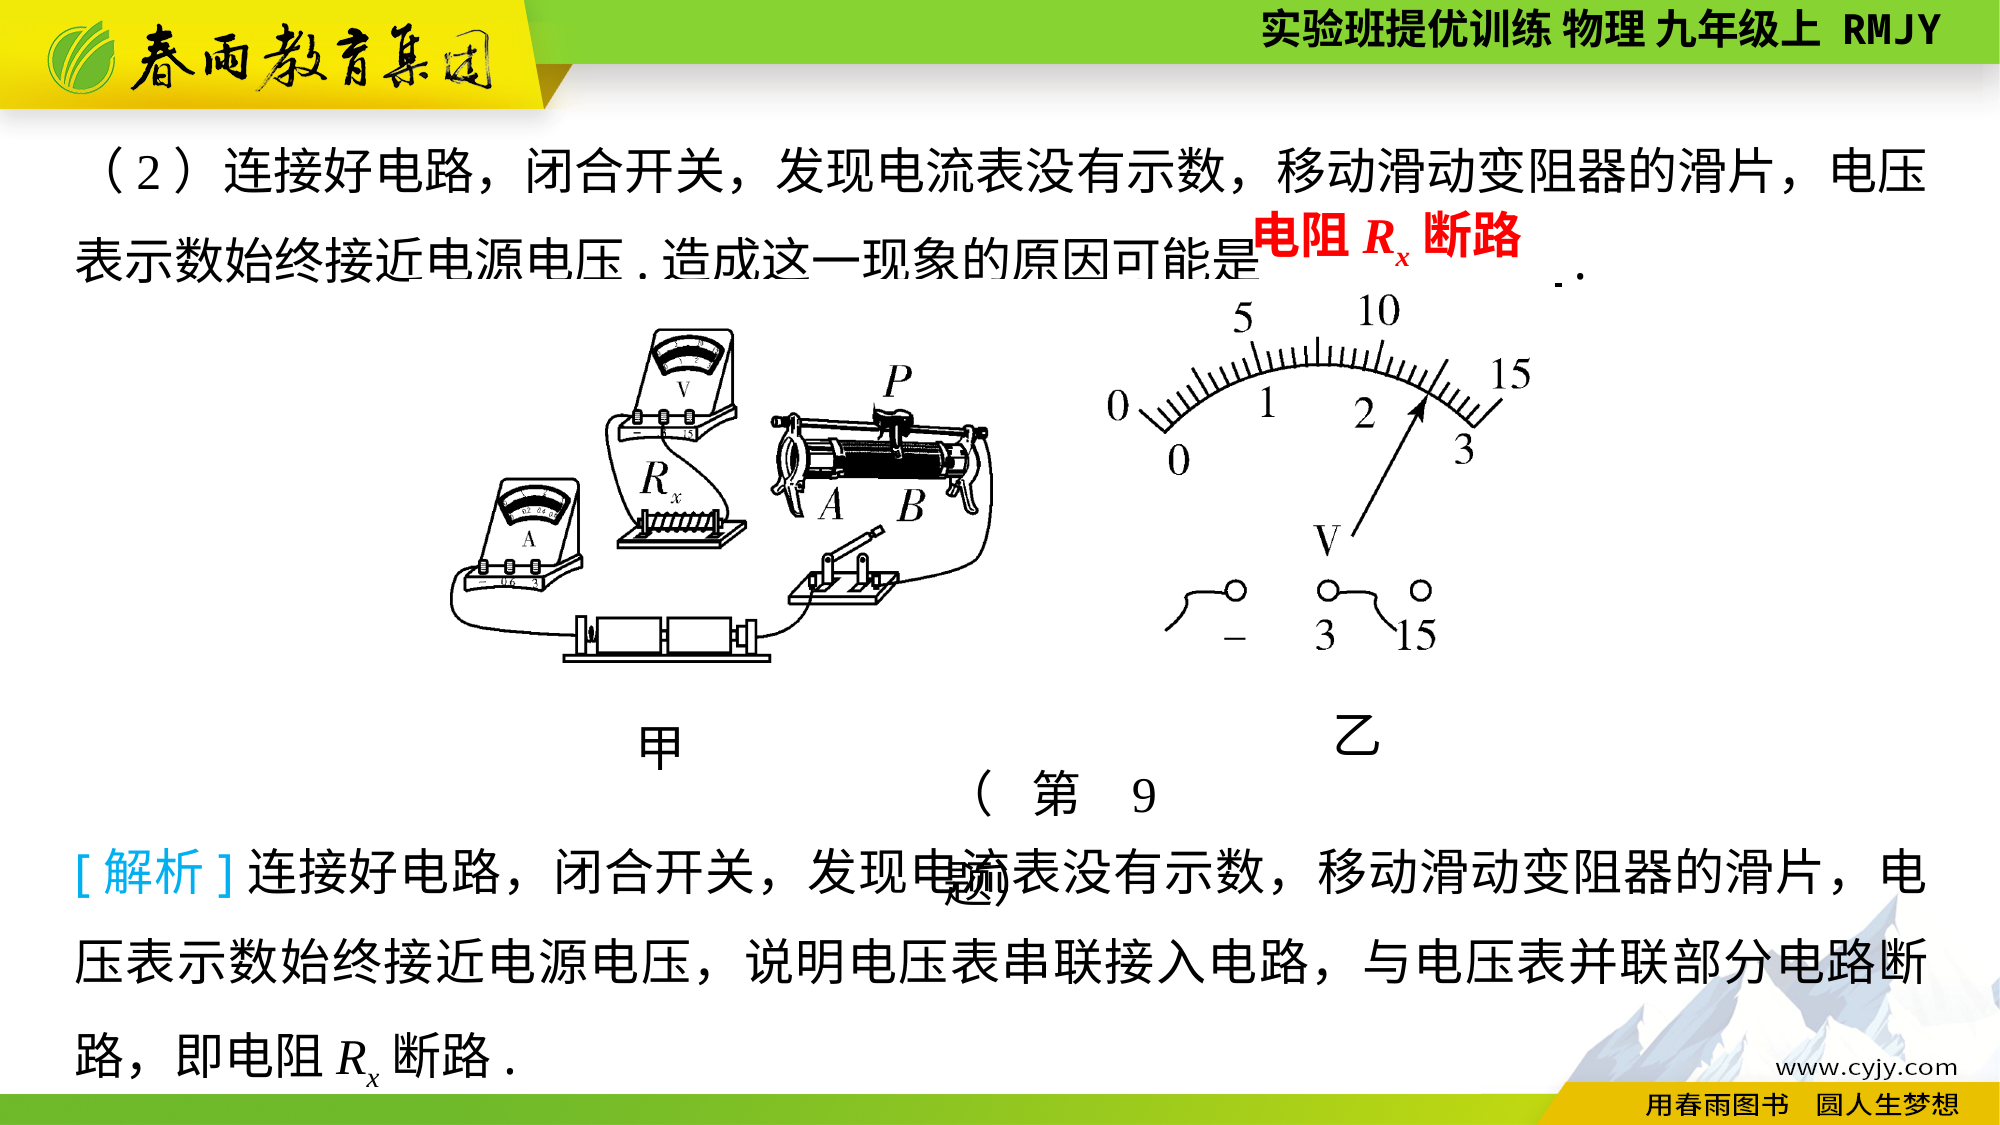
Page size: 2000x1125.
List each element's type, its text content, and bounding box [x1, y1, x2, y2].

text_box 电阻Rx断路 [1235, 196, 1587, 280]
text_box （第9题） [928, 724, 1184, 802]
picture [0, 0, 2000, 1125]
text_box 乙 [1317, 683, 1398, 771]
text_box 甲 [620, 683, 701, 785]
list （2）连接好电路，闭合开关，发现电流表没有示数，移动滑动变阻器的滑片，电压表示数始终接近电源电压.造成这一现象的原因可能是 . [59, 101, 1944, 299]
text_box [解析]连接好电路，闭合开关，发现电流表没有示数，移动滑动变阻器的滑片，电压表示数始终接近电源电压，说明电压表串联接入电路，与电压表并联部分电路断路，即电阻Rx断路. [59, 802, 1944, 1101]
